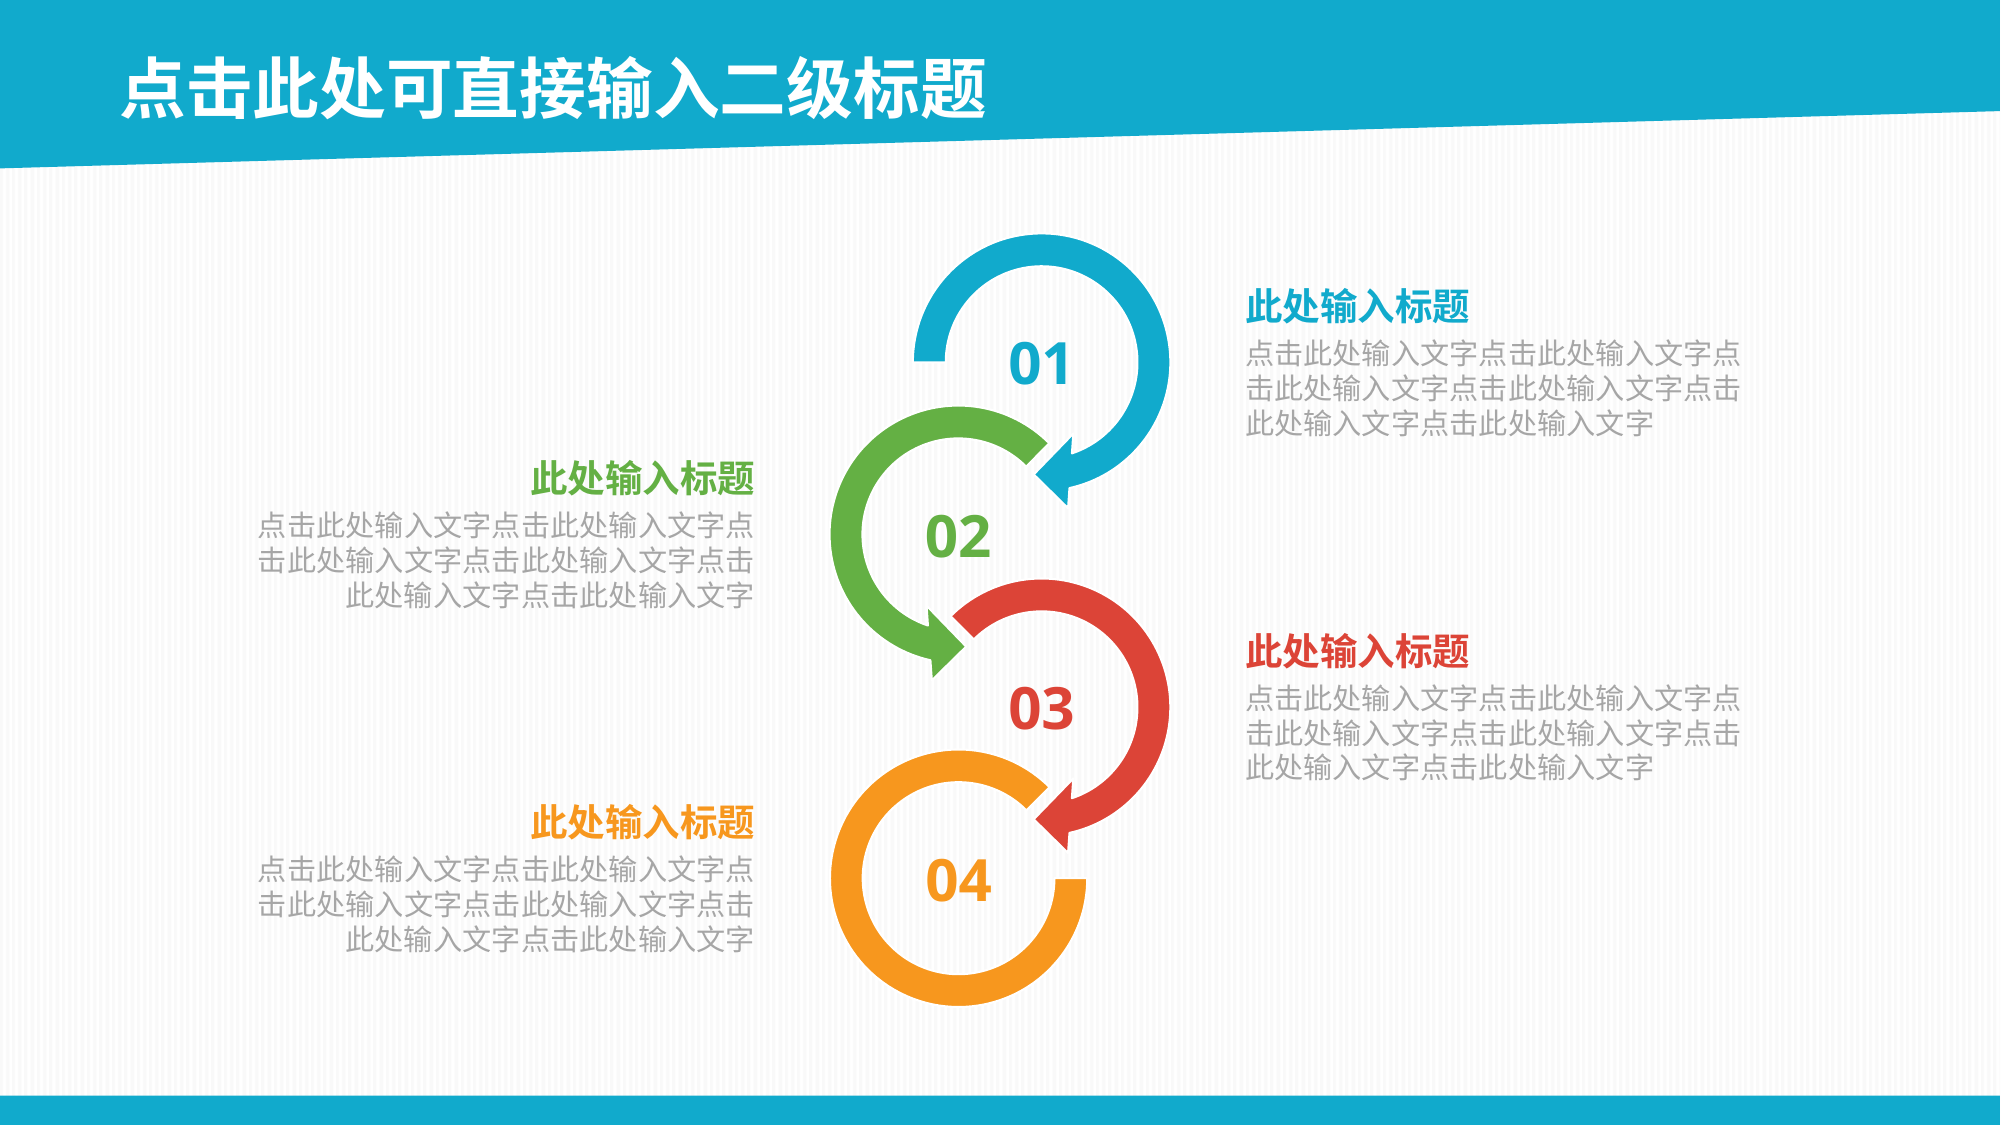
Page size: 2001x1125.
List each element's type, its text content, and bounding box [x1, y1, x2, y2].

text_box 点击此处可直接输入二级标题 [104, 39, 1002, 135]
text_box 此处输入标题 点击此处输入文字点击此处输入文字点击此处输入文字点击此处输入文字点击此处输入文字点击此处输入文字 [1230, 275, 1762, 448]
text_box 此处输入标题 点击此处输入文字点击此处输入文字点击此处输入文字点击此处输入文字点击此处输入文字点击此处输入文字 [237, 791, 770, 964]
text_box 此处输入标题 点击此处输入文字点击此处输入文字点击此处输入文字点击此处输入文字点击此处输入文字点击此处输入文字 [1230, 620, 1762, 793]
text_box 此处输入标题 点击此处输入文字点击此处输入文字点击此处输入文字点击此处输入文字点击此处输入文字点击此处输入文字 [237, 447, 770, 620]
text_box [808, 212, 1192, 1008]
text_box [0, 0, 2000, 169]
text_box [0, 1095, 2000, 1125]
picture [0, 0, 2001, 1125]
